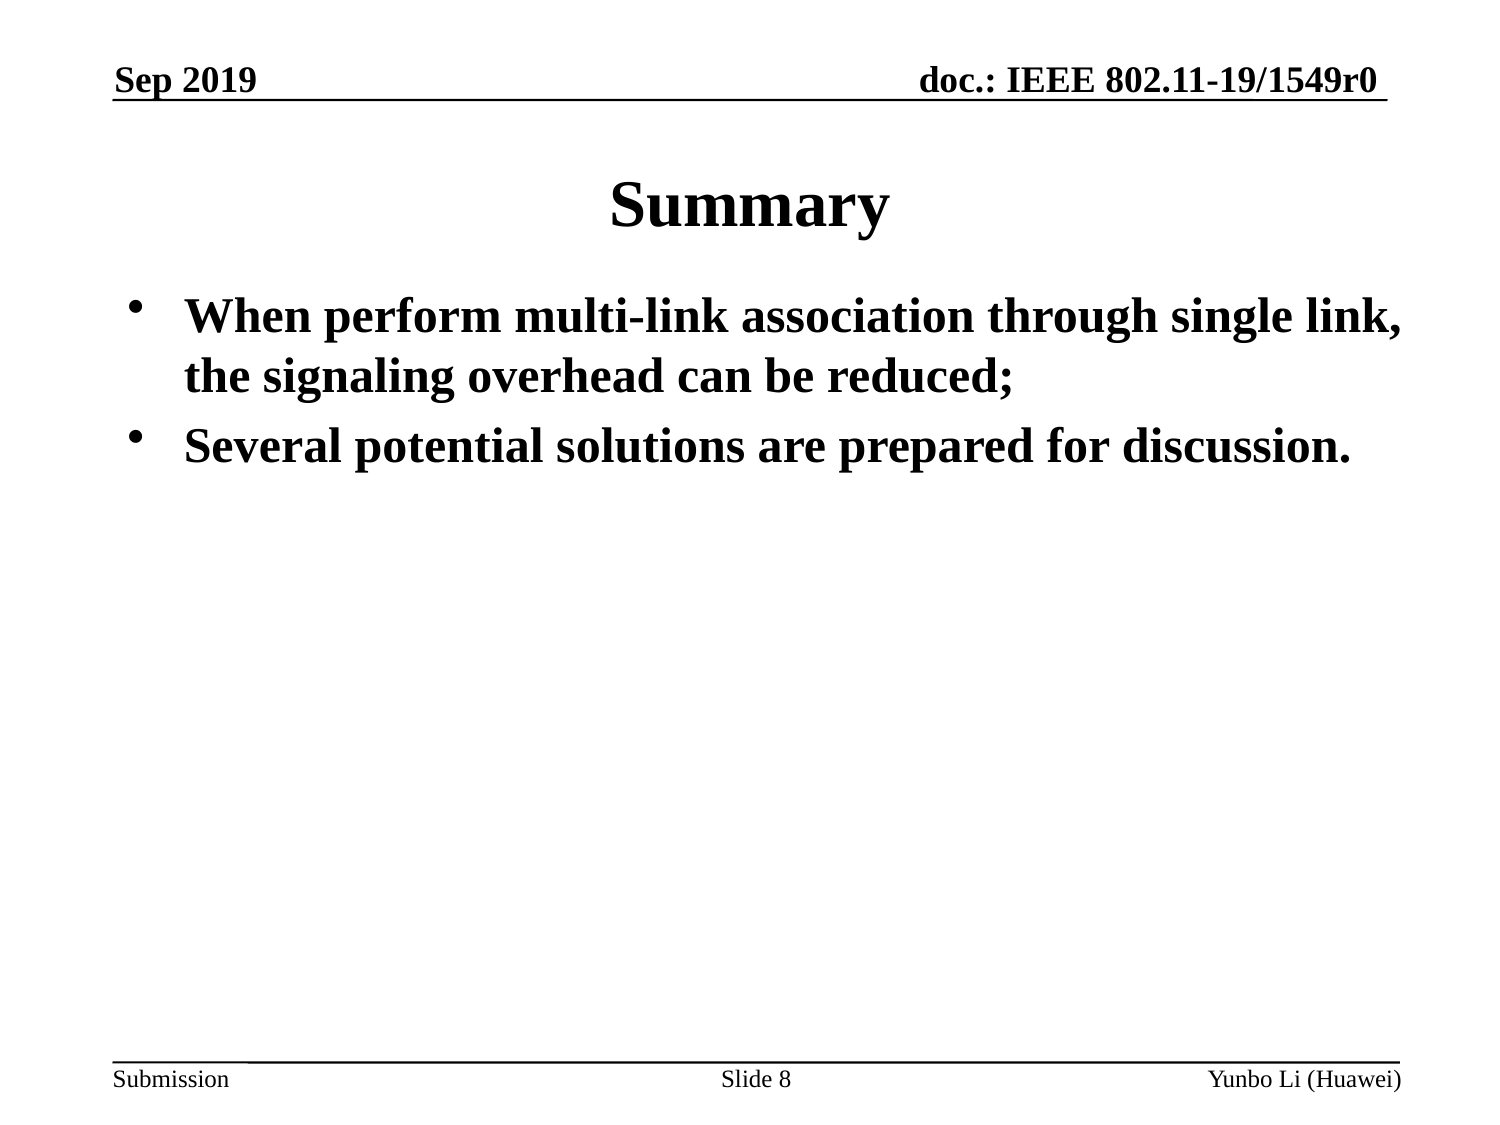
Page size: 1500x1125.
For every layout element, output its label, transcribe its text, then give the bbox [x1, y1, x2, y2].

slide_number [114, 54, 259, 101]
list When perform multi-link association through single link, the signaling overhead can be reduced; Several potential solutions are prepared for discussion. [112, 275, 1438, 589]
footer Yunbo Li (Huawei) [1204, 1061, 1402, 1093]
title Summary [112, 112, 1388, 288]
slide_number Slide 8 [712, 1061, 800, 1093]
